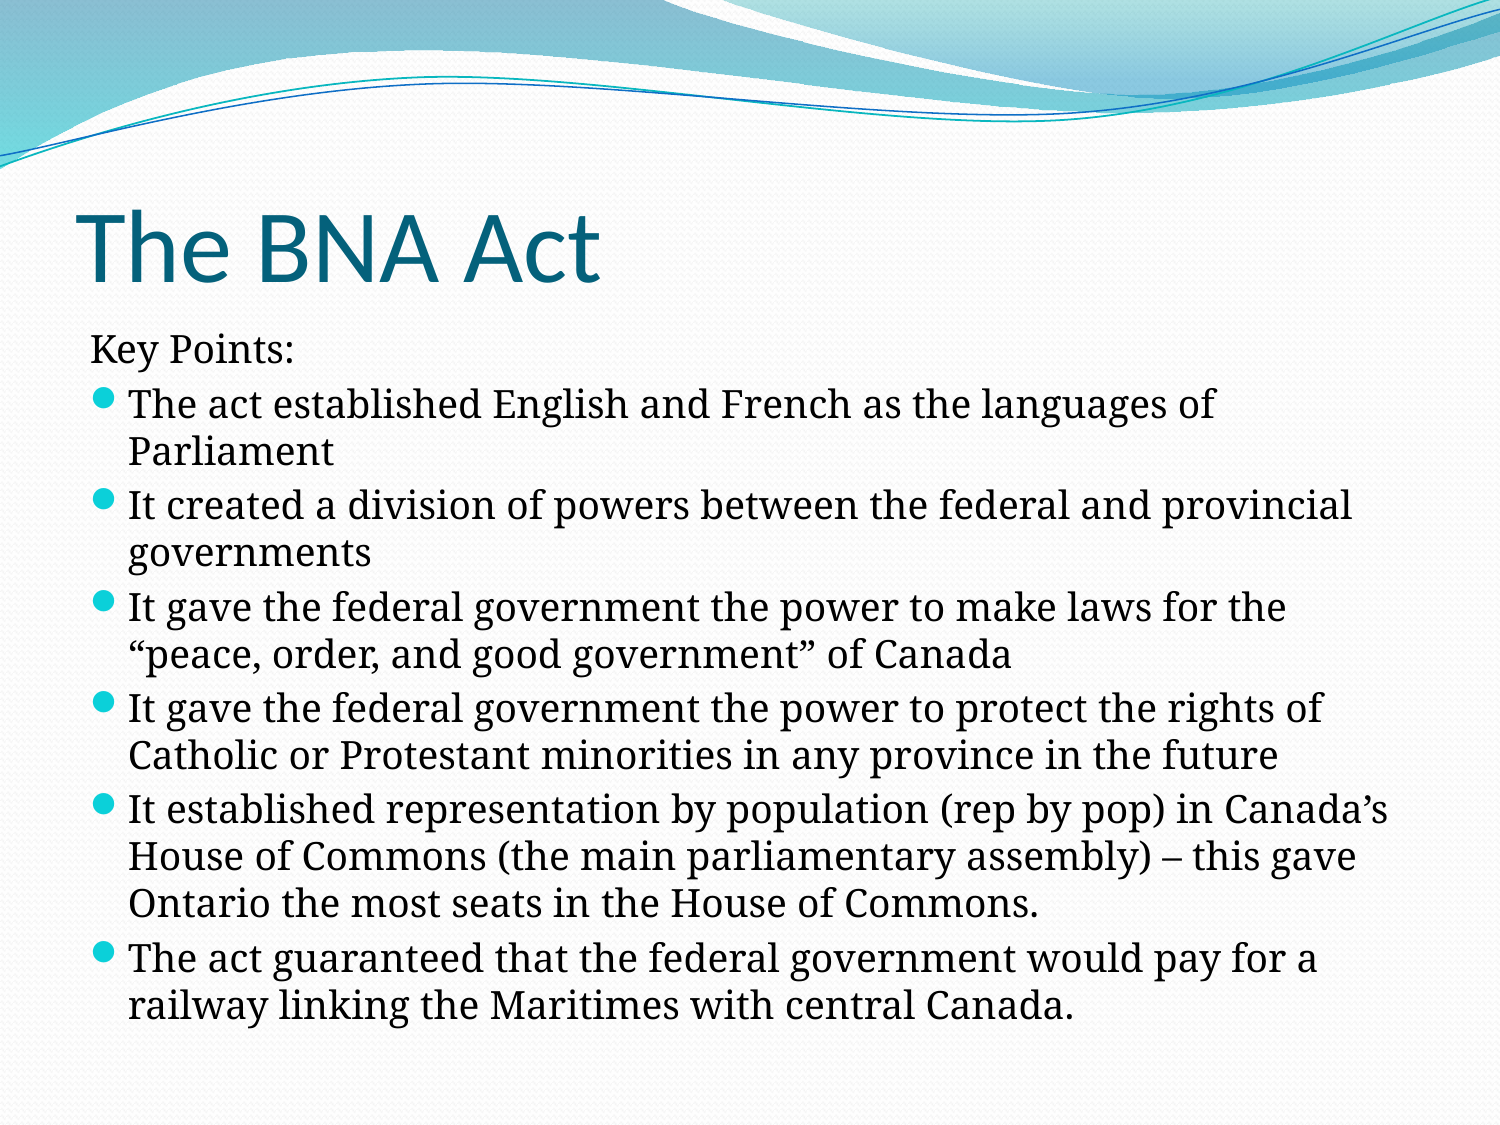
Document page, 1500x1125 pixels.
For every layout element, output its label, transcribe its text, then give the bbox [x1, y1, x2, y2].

list Key Points: The act established English and French as the languages of Parliament It created a division of powers between the federal and provincial governments It gave the federal government the power to make laws for the “peace, order, and good government” of Canada It gave the federal government the power to protect the rights of Catholic or Protestant minorities in any province in the future It established representation by population (rep by pop) in Canada’s House of Commons (the main parliamentary assembly) – this gave Ontario the most seats in the House of Commons. The act guaranteed that the federal government would pay for a railway linking the Maritimes with central Canada. [75, 317, 1425, 1038]
title The BNA Act [75, 115, 1425, 303]
